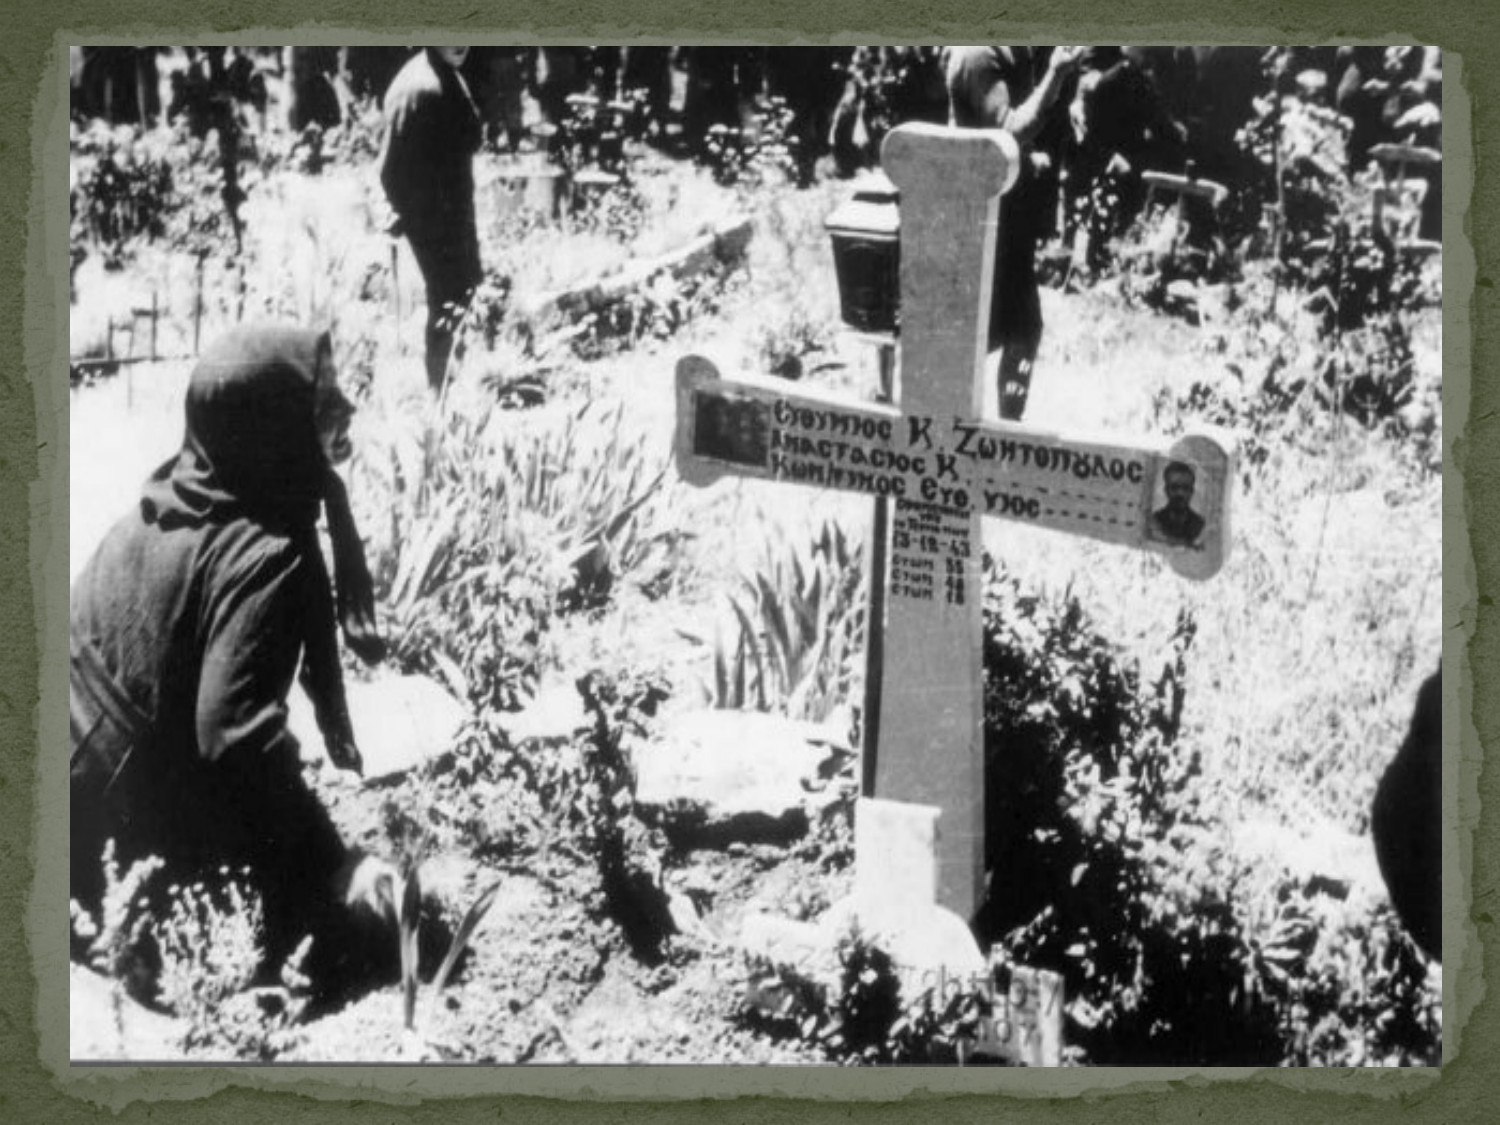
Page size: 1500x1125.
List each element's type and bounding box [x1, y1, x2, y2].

list [73, 49, 1440, 1065]
